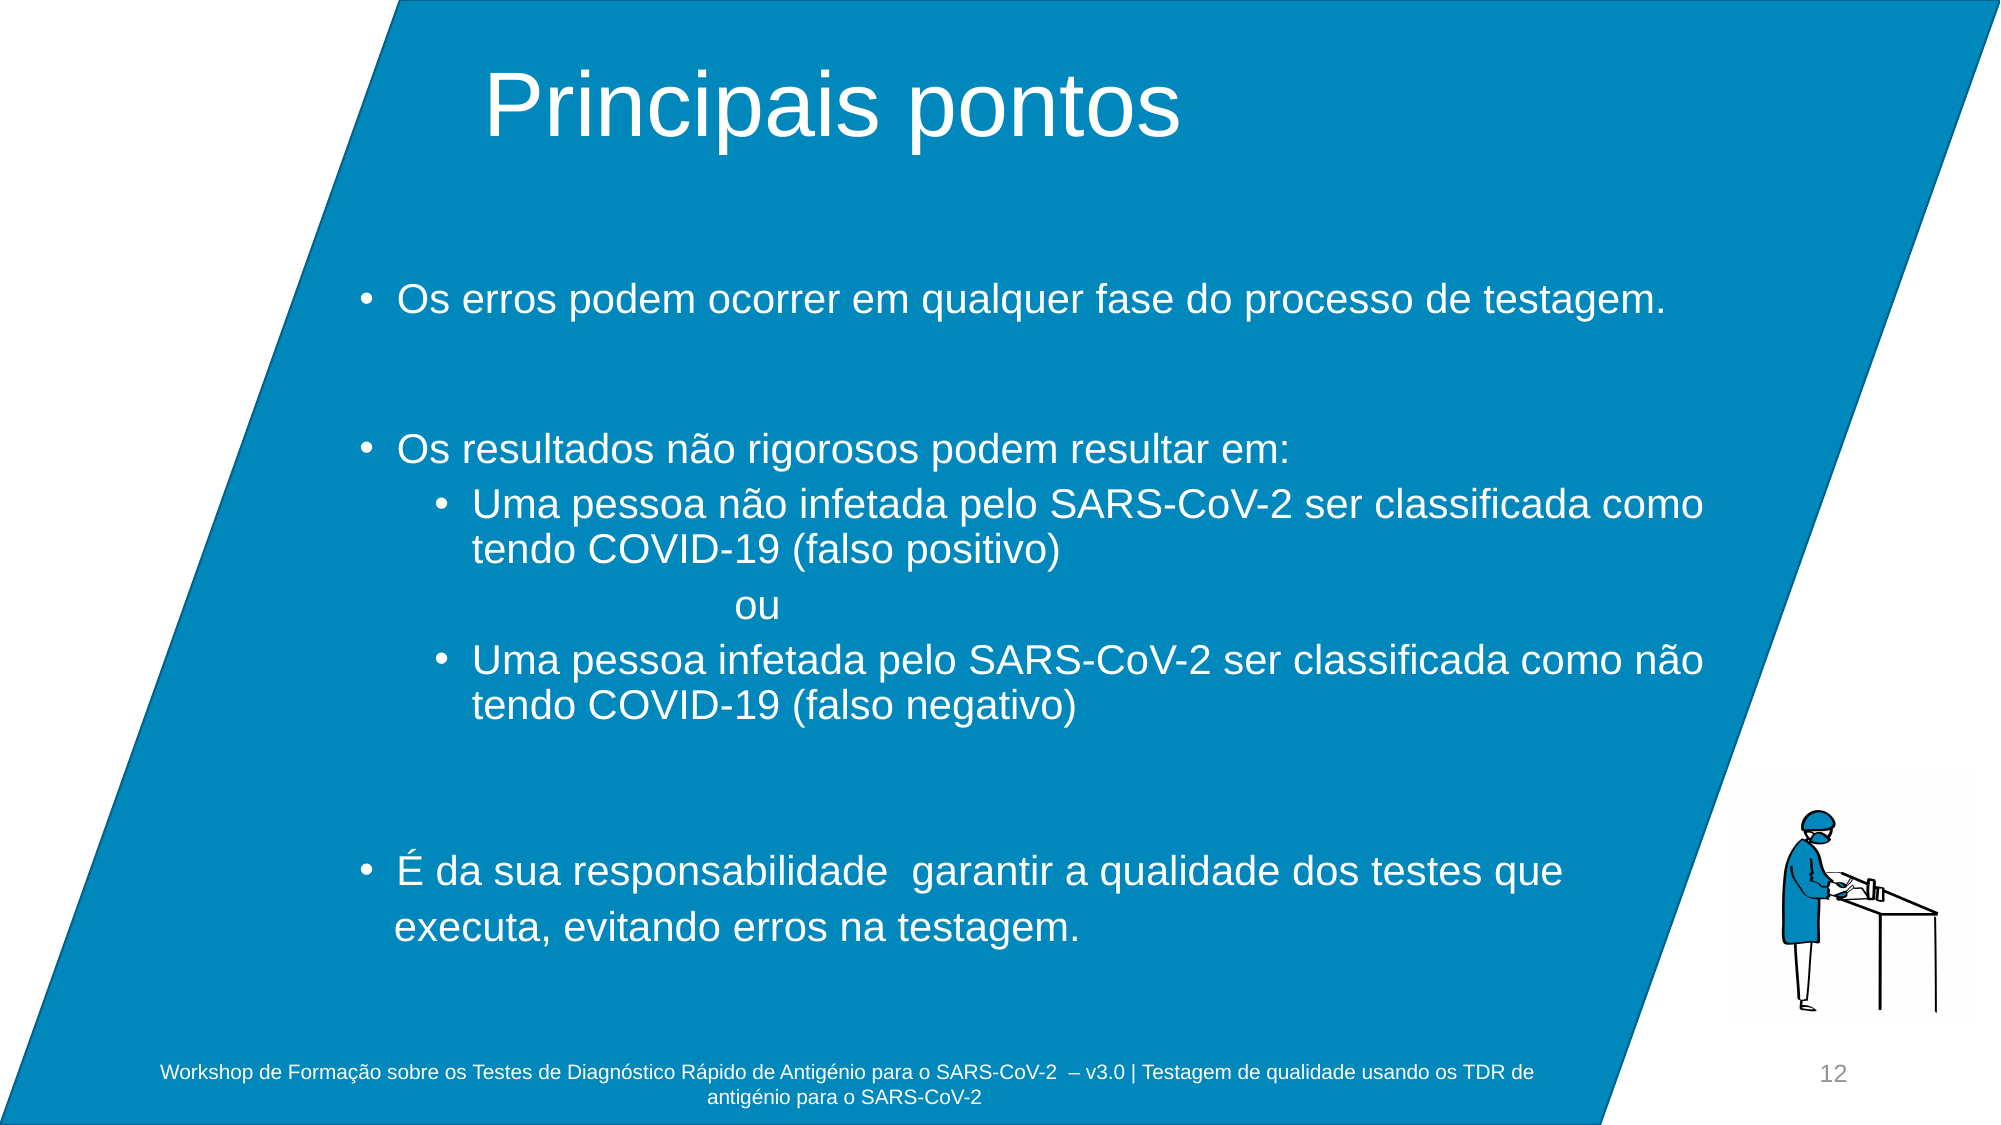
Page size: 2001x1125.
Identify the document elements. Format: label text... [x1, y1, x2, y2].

text_box Os erros podem ocorrer em qualquer fase do processo de testagem. Os resultados não rigorosos podem resultar em: Uma pessoa não infetada pelo SARS-CoV-2 ser classificada como tendo COVID-19 (falso positivo) ou Uma pessoa infetada pelo SARS-CoV-2 ser classificada como não tendo COVID-19 (falso negativo) É da sua responsabilidade garantir a qualidade dos testes que executa, evitando erros na testagem. [344, 270, 1805, 999]
text_box [0, 0, 2000, 1125]
slide_number 12 [1610, 1042, 1863, 1103]
footer Workshop de Formação sobre os Testes de Diagnóstico Rápido de Antigénio para o SARS-CoV-2 – v3.0 | Testagem de qualidade usando os TDR de antigénio para o SARS-CoV-2 [137, 1042, 1558, 1125]
picture [1726, 773, 1977, 1024]
text_box Principais pontos [468, 49, 1236, 205]
